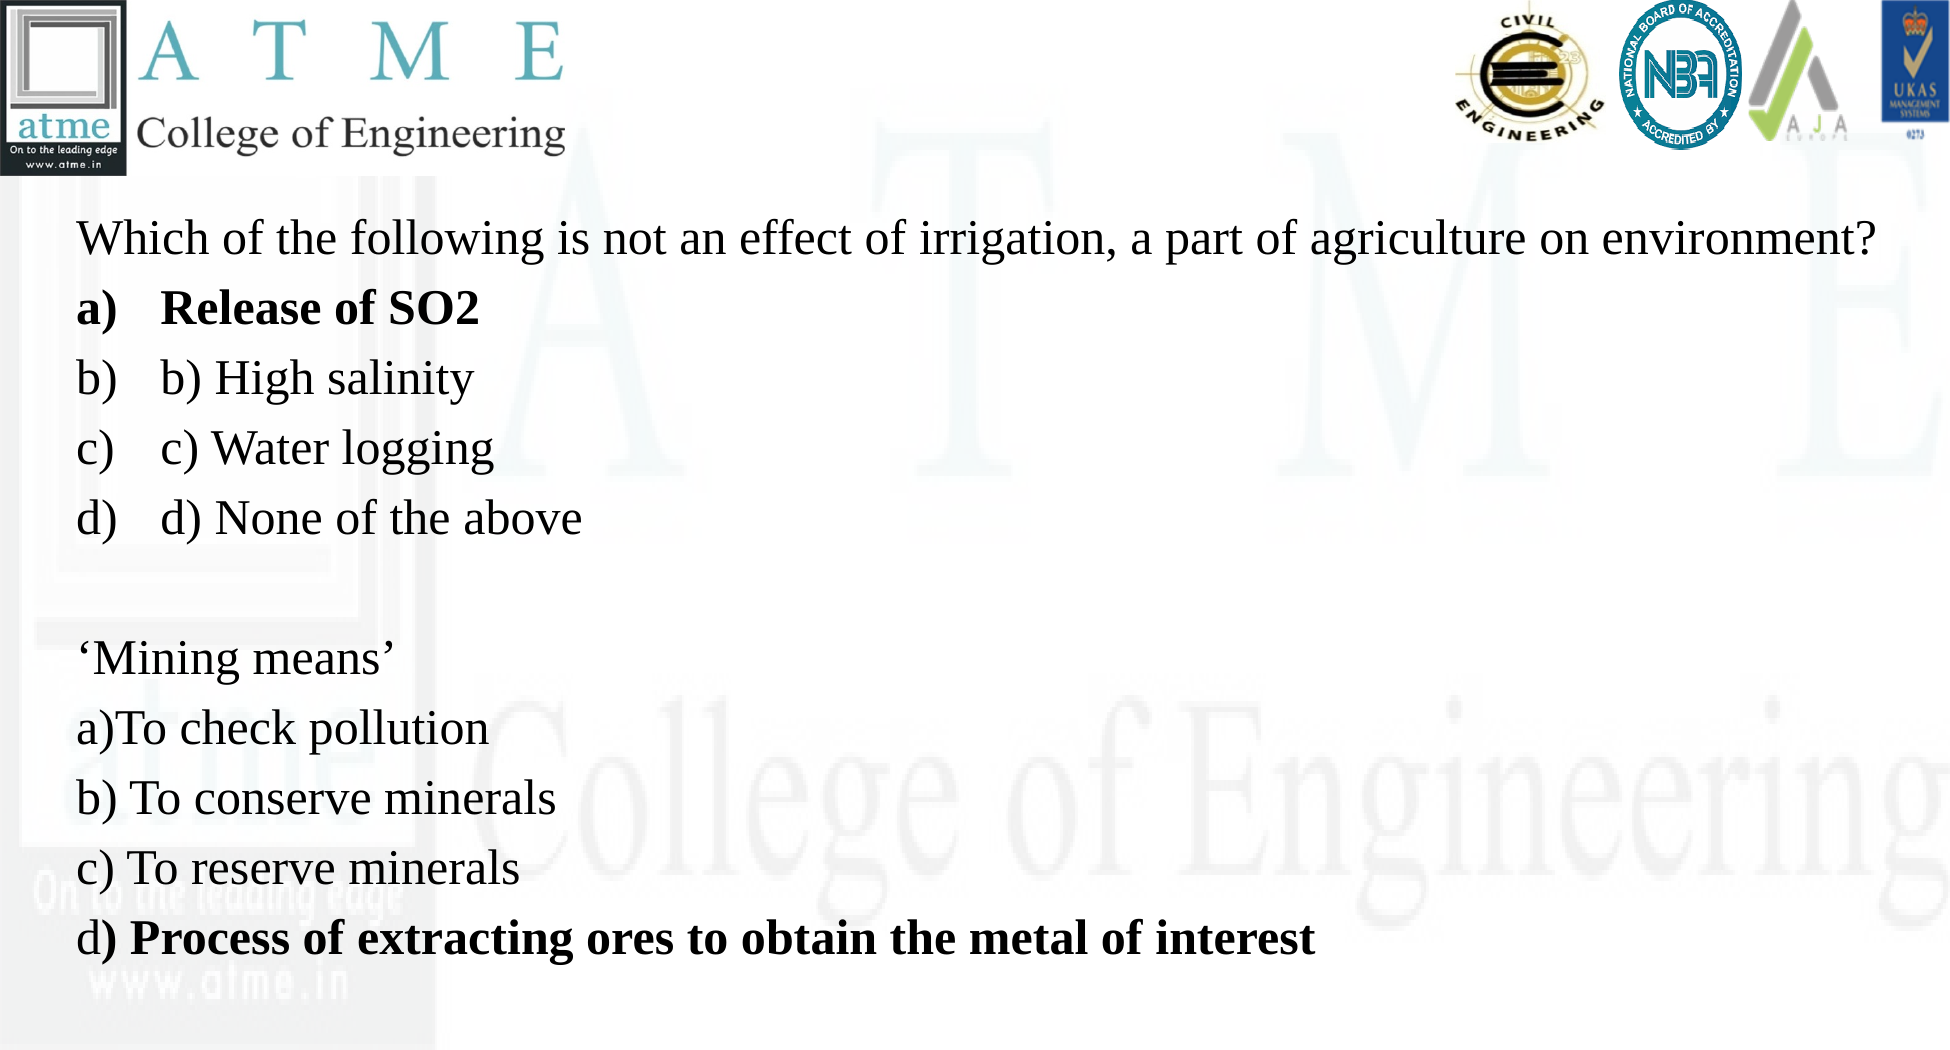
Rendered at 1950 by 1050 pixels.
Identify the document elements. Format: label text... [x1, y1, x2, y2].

picture [1728, 89, 1736, 95]
picture [1619, 0, 1727, 151]
picture [1683, 133, 1697, 137]
picture [1725, 98, 1730, 109]
list Which of the following is not an effect of irrigation, a part of agriculture on environment? Release of SO2 b) High salinity c) Water logging d) None of the above ‘Mining means’ a)To check pollution b) To conserve minerals c) To reserve minerals d) Process of extracting ores to obtain the metal of interest [60, 196, 1925, 877]
picture [1697, 0, 1742, 54]
picture [1697, 9, 1702, 17]
picture [1684, 94, 1742, 151]
picture [1455, 0, 1606, 144]
picture [1748, 0, 1950, 142]
picture [0, 0, 566, 177]
picture [1666, 139, 1680, 144]
picture [1716, 113, 1721, 129]
